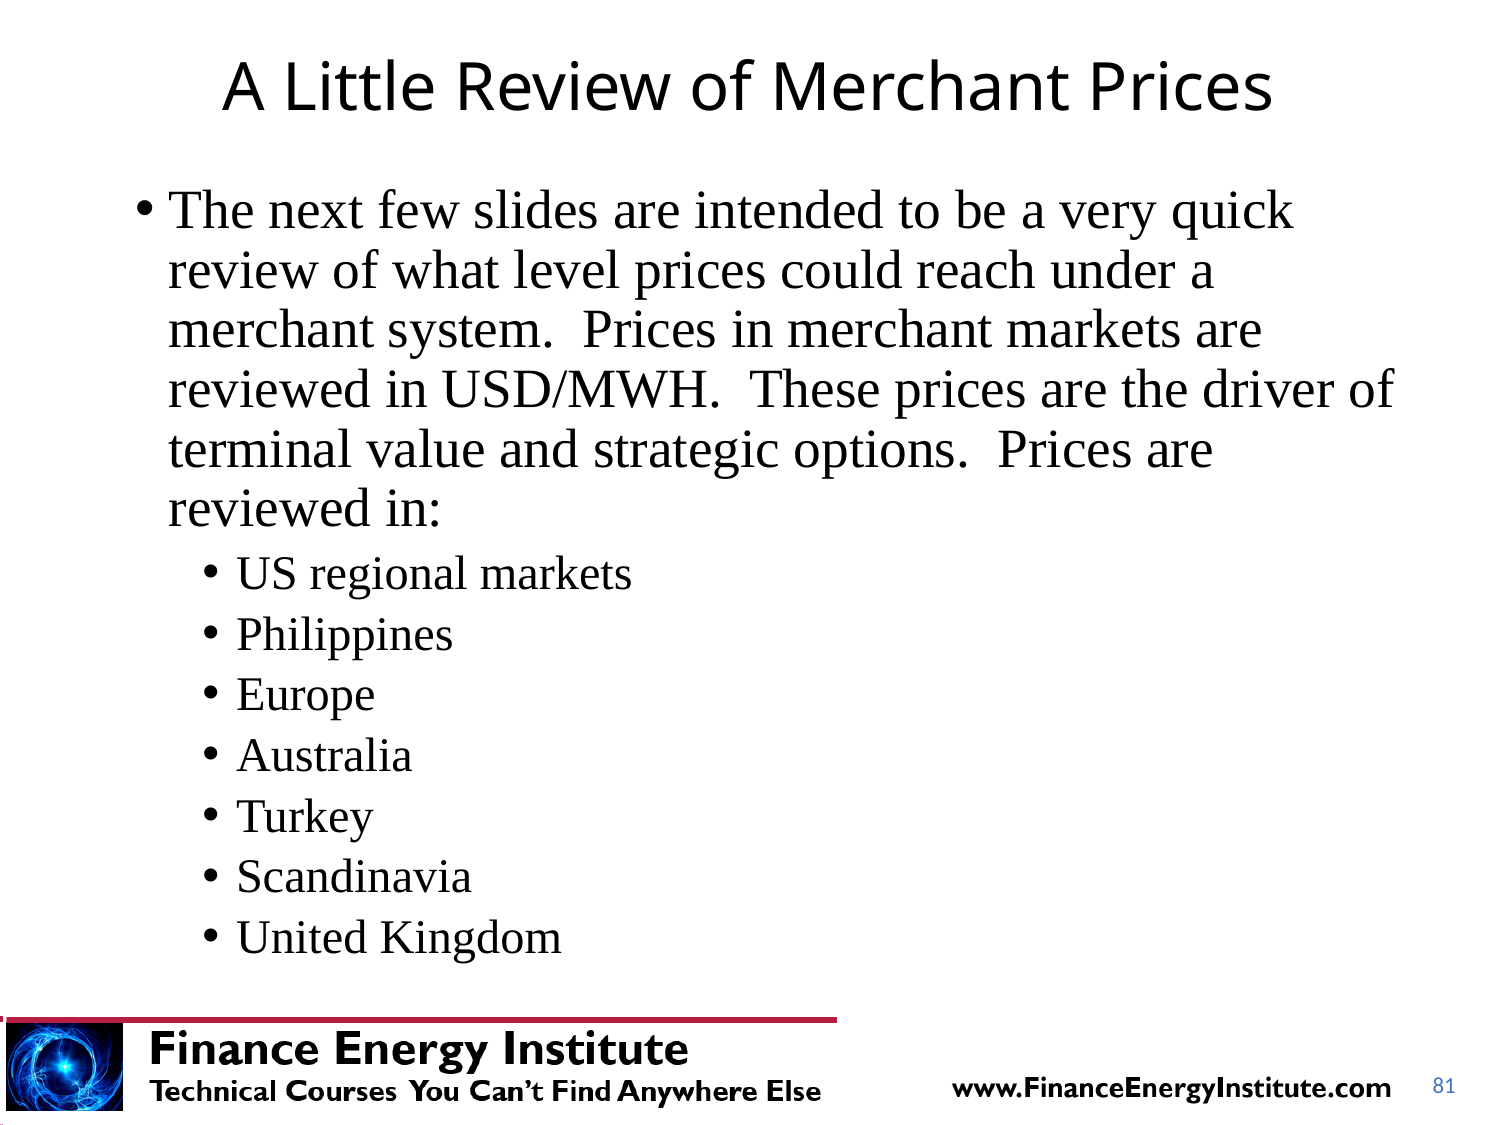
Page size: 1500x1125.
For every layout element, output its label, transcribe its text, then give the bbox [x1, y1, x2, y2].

picture [0, 1006, 837, 1125]
slide_number 81 [1399, 1063, 1490, 1108]
list The next few slides are intended to be a very quick review of what level prices could reach under a merchant system. Prices in merchant markets are reviewed in USD/MWH. These prices are the driver of terminal value and strategic options. Prices are reviewed in: US regional markets Philippines Europe Australia Turkey Scandinavia United Kingdom [120, 173, 1417, 980]
picture [947, 1071, 1399, 1108]
title A Little Review of Merchant Prices [120, 32, 1378, 146]
